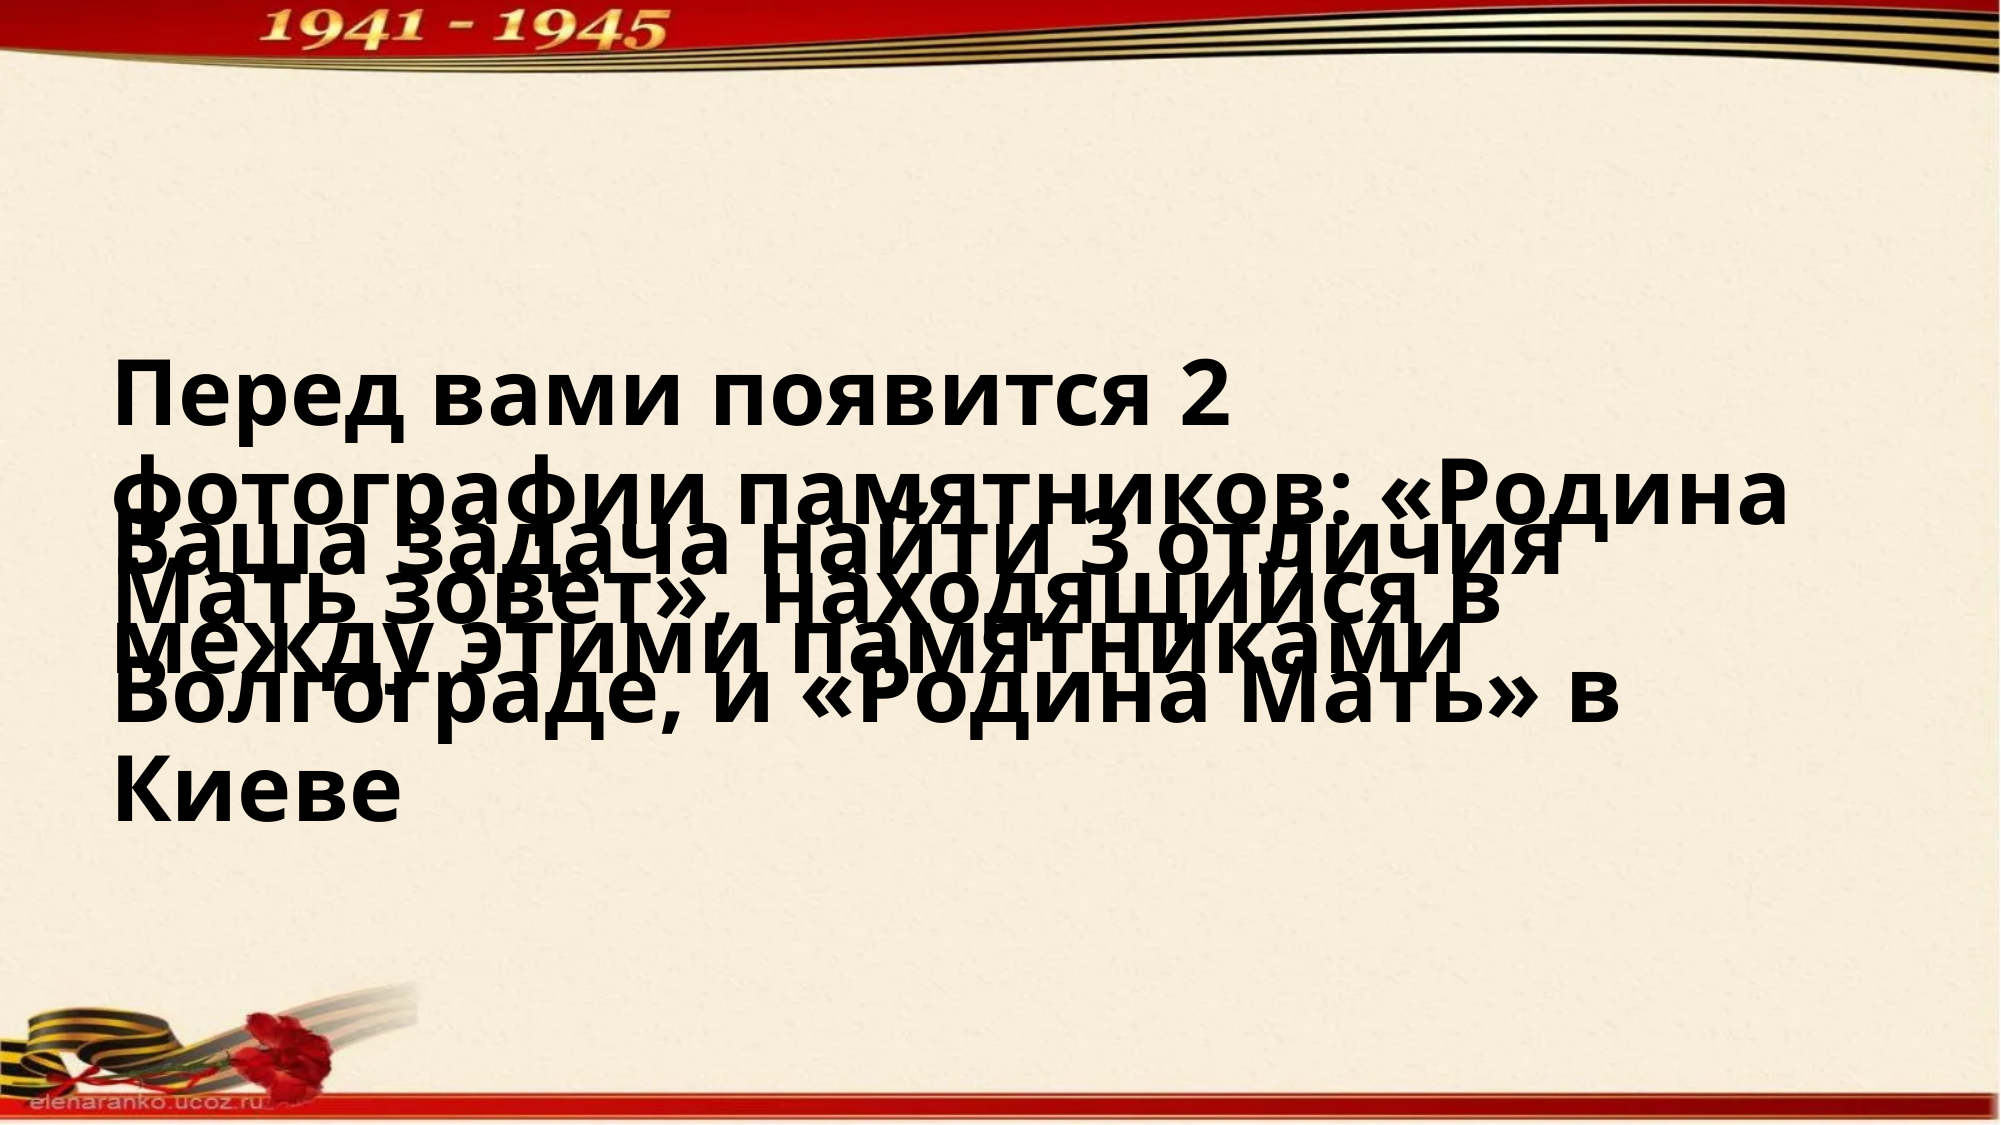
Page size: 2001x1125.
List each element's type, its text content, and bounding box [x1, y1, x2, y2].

picture [0, 0, 2001, 1125]
text_box Ваша задача найти 3 отличия между этими памятниками [95, 170, 1863, 1018]
